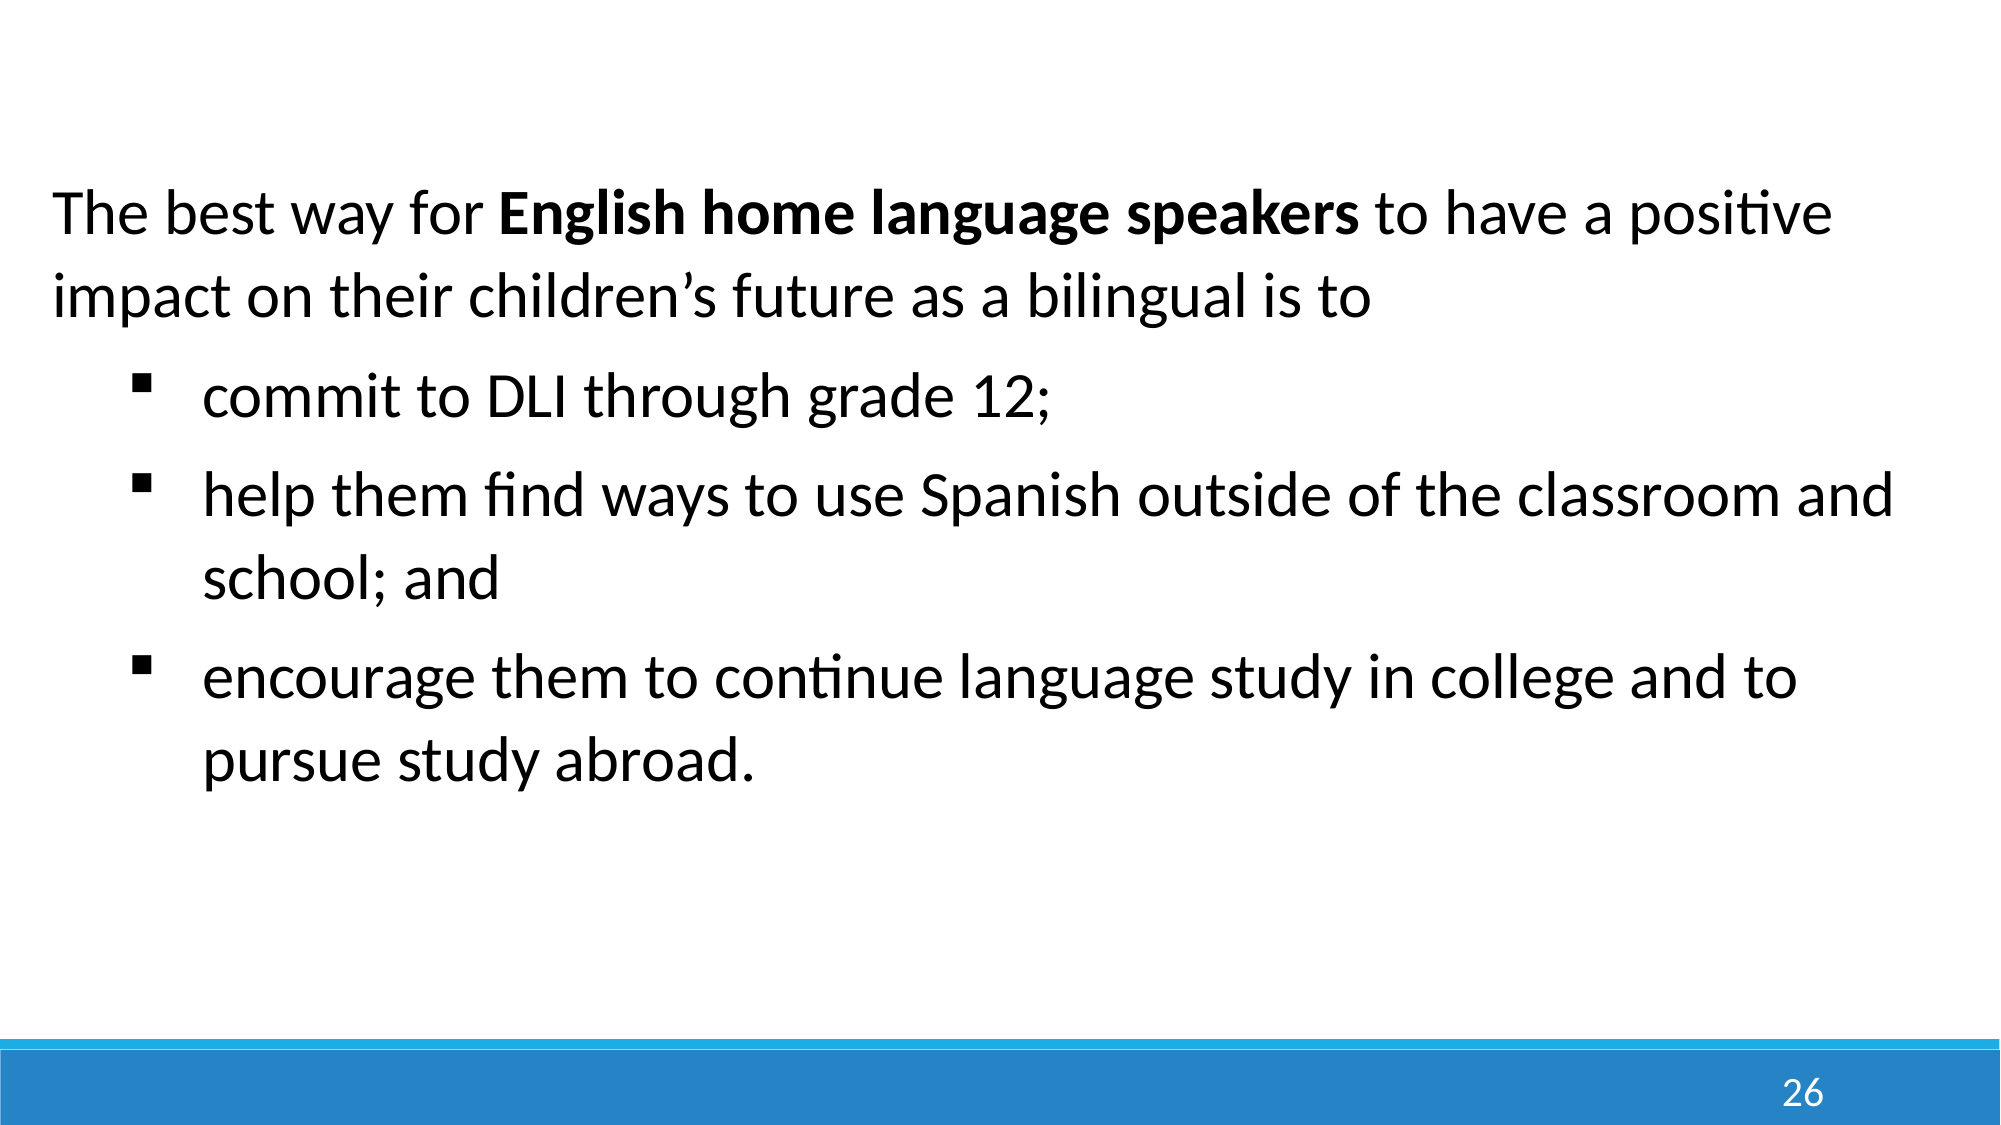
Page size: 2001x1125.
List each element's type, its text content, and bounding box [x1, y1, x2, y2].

text_box The best way for English home language speakers to have a positive impact on their children’s future as a bilingual is to commit to DLI through grade 12; help them find ways to use Spanish outside of the classroom and school; and encourage them to continue language study in college and to pursue study abroad. [37, 157, 1963, 846]
slide_number 26 [1624, 1059, 1840, 1120]
